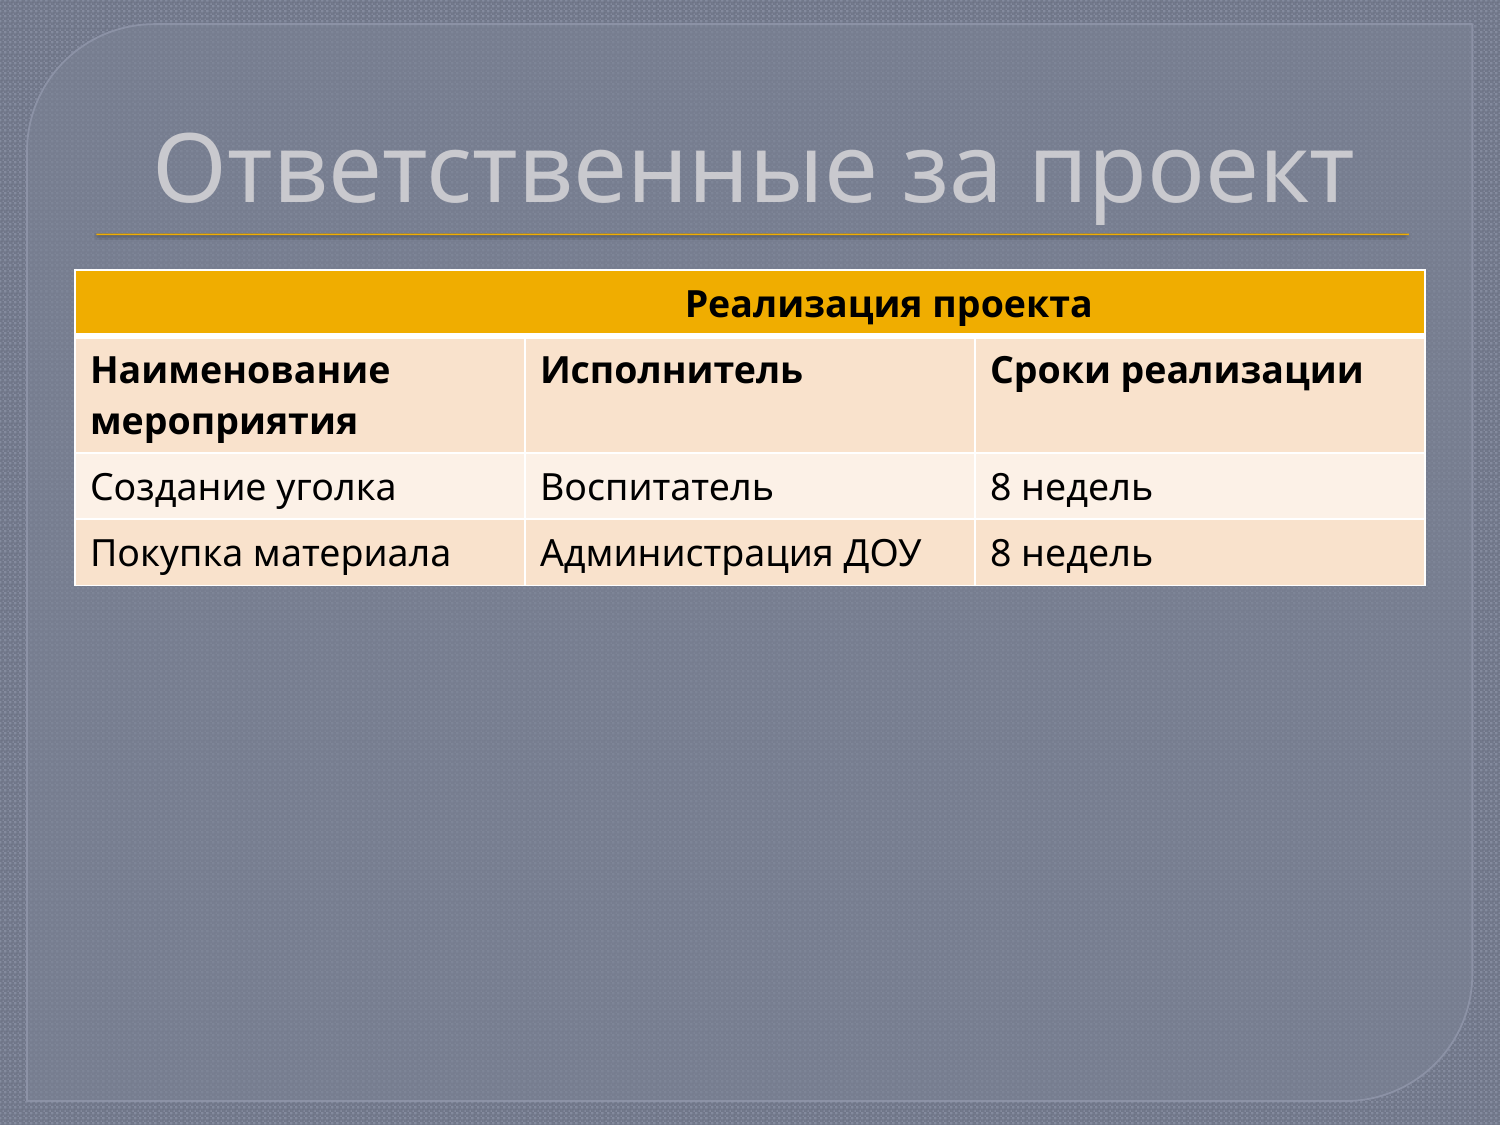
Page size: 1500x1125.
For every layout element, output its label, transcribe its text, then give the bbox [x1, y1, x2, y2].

table_cell Сроки реализации [976, 339, 1424, 452]
table_cell Исполнитель [526, 339, 974, 452]
table_header Реализация проекта [76, 271, 1424, 333]
table_cell Наименование мероприятия [76, 339, 524, 452]
table_cell Покупка материала [76, 520, 524, 585]
table_cell Администрация ДОУ [526, 520, 974, 585]
title Ответственные за проект [75, 41, 1425, 230]
table_cell Создание уголка [76, 454, 524, 518]
table_cell 8 недель [976, 454, 1424, 518]
table_cell Воспитатель [526, 454, 974, 518]
table_cell 8 недель [976, 520, 1424, 585]
